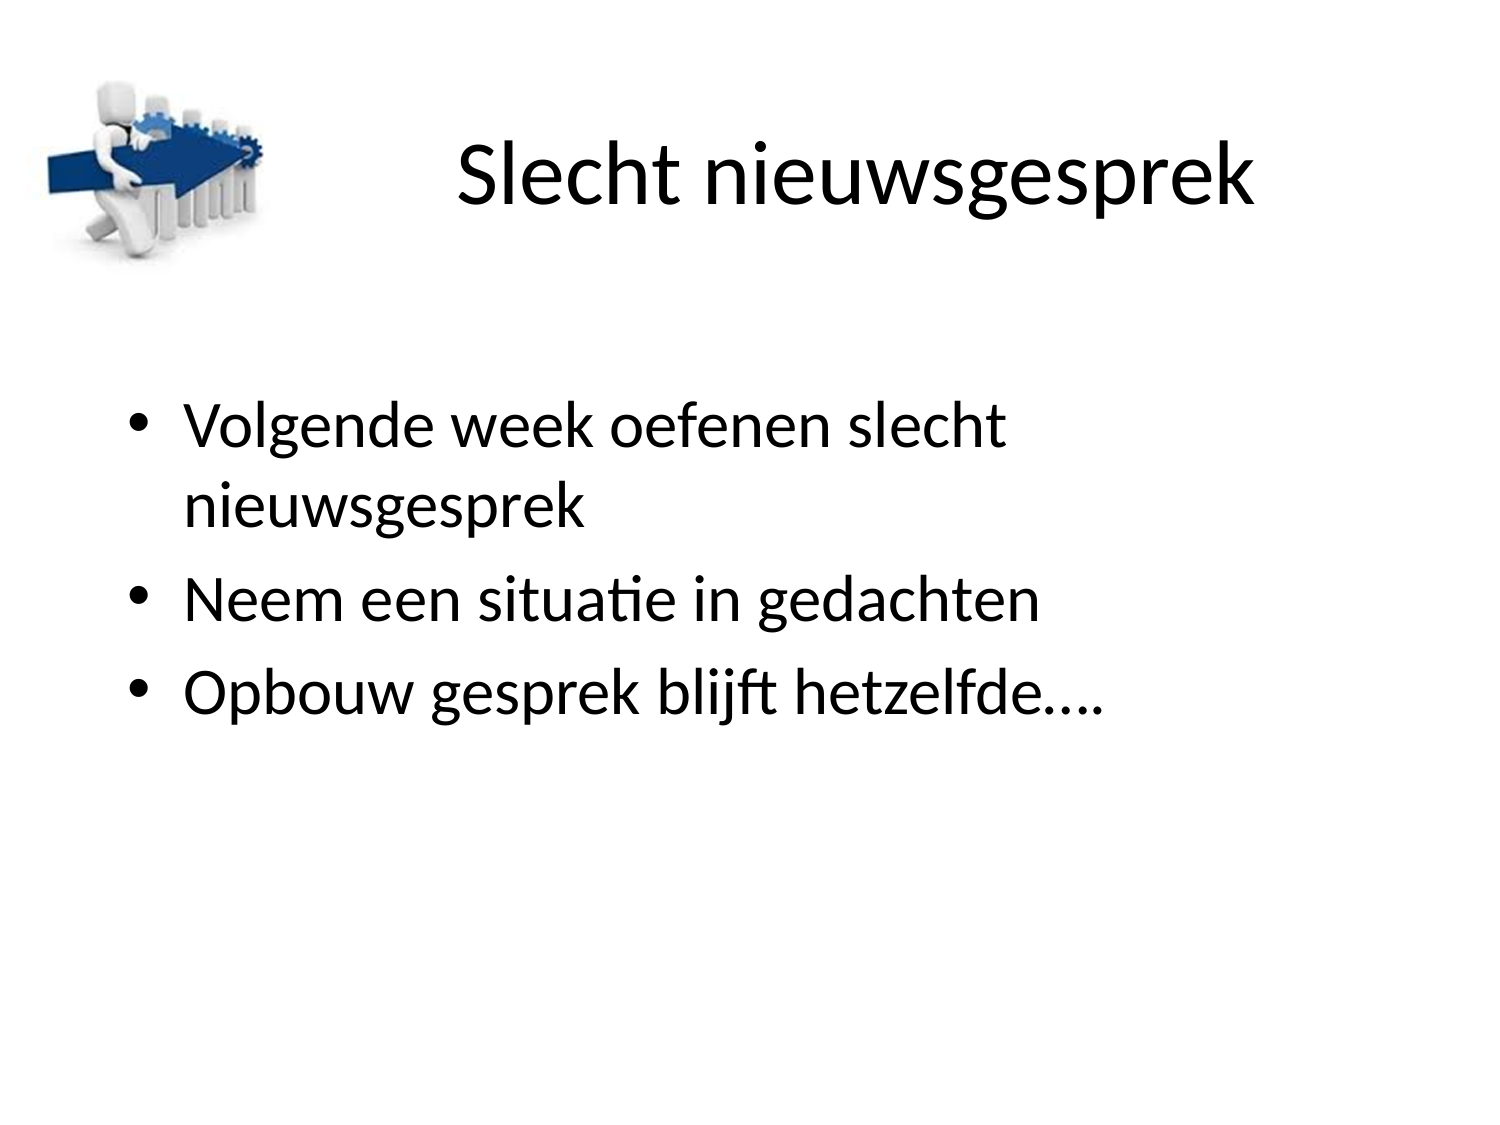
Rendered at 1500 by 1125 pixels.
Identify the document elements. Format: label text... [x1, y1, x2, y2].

list Volgende week oefenen slecht nieuwsgesprek Neem een situatie in gedachten Opbouw gesprek blijft hetzelfde…. [112, 373, 1425, 929]
picture [0, 67, 310, 282]
title Slecht nieuwsgesprek [289, 54, 1425, 282]
